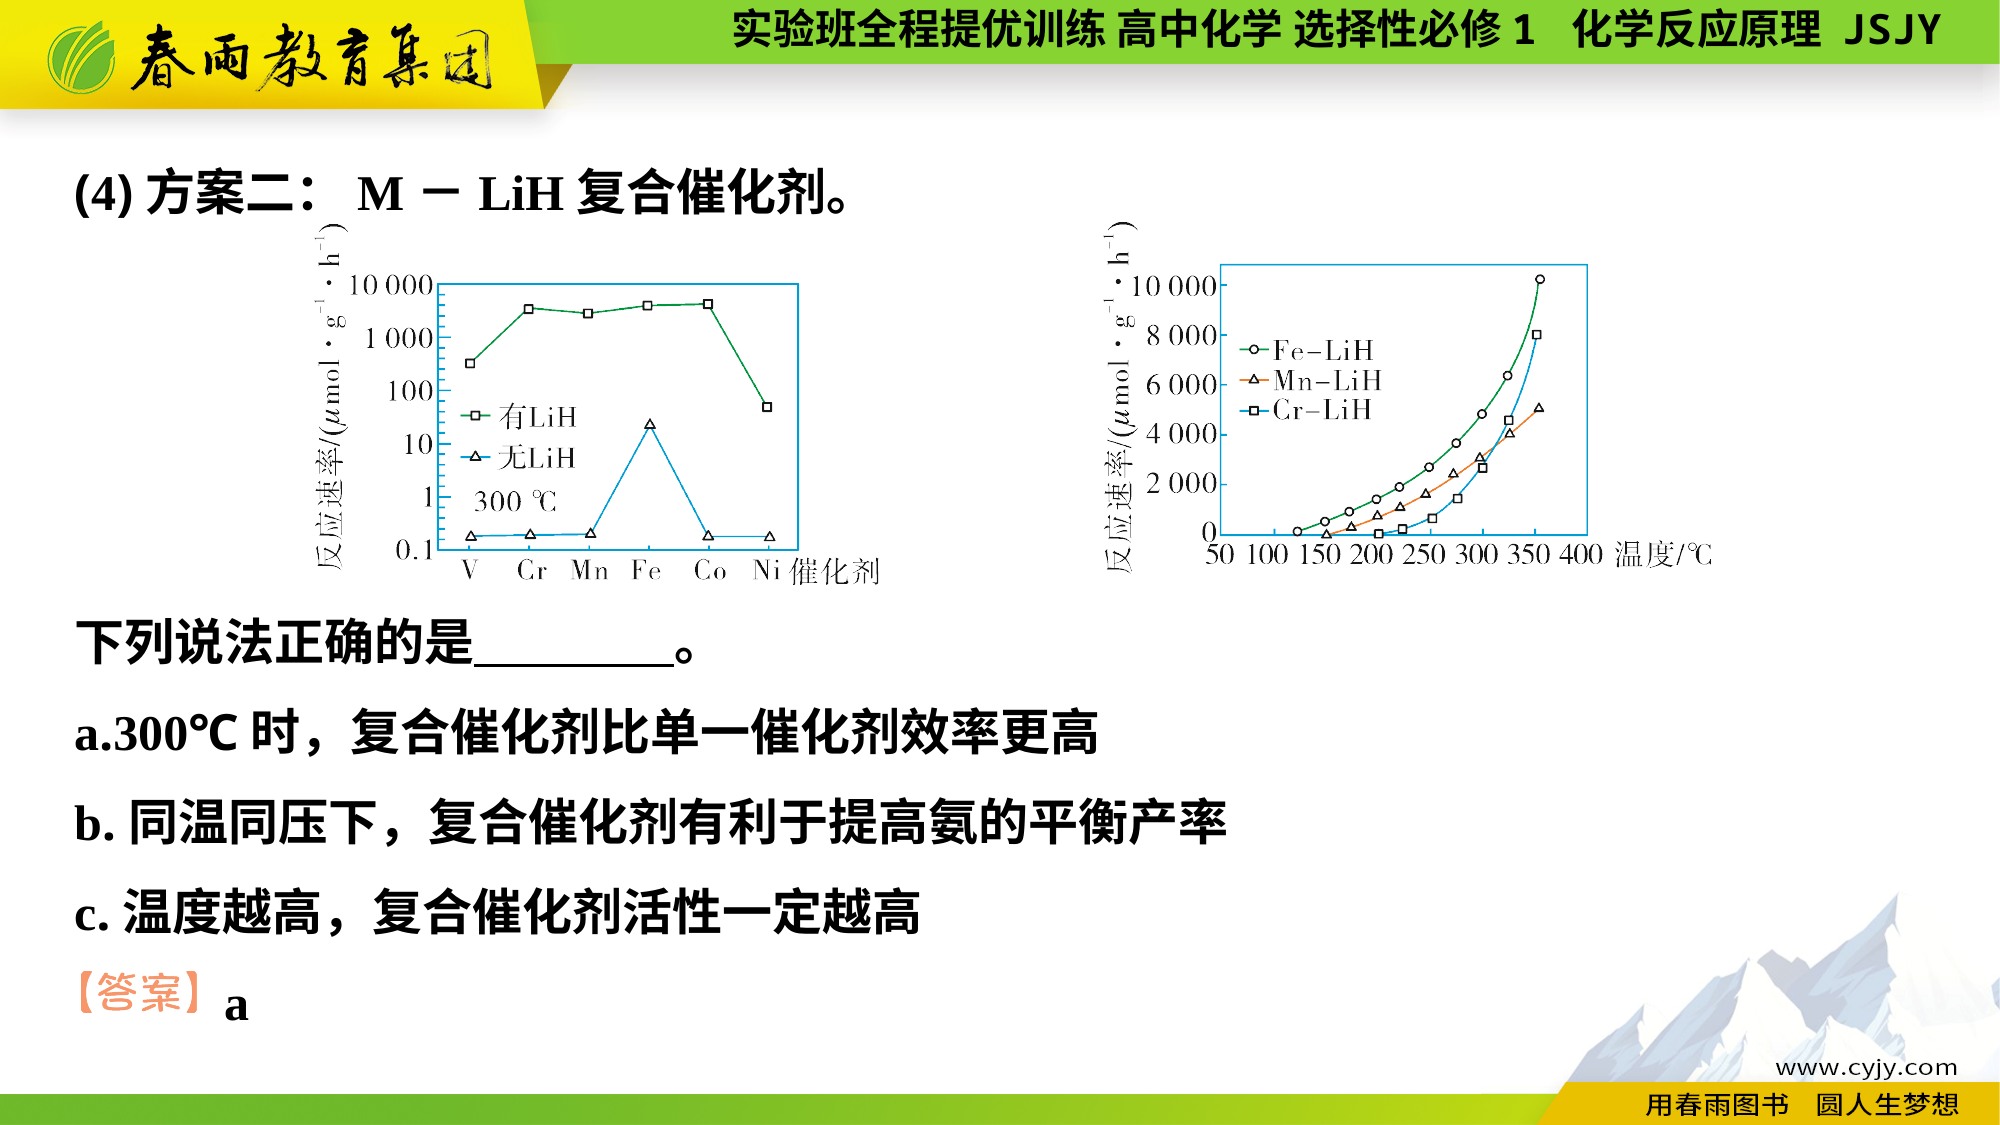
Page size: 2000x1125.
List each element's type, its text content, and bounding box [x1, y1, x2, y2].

picture [0, 0, 2000, 1125]
list (4)方案二：M－LiH复合催化剂。 下列说法正确的是 。 a.300℃时，复合催化剂比单一催化剂效率更高 b.同温同压下，复合催化剂有利于提高氨的平衡产率 c.温度越高，复合催化剂活性一定越高 a [59, 122, 1944, 1047]
